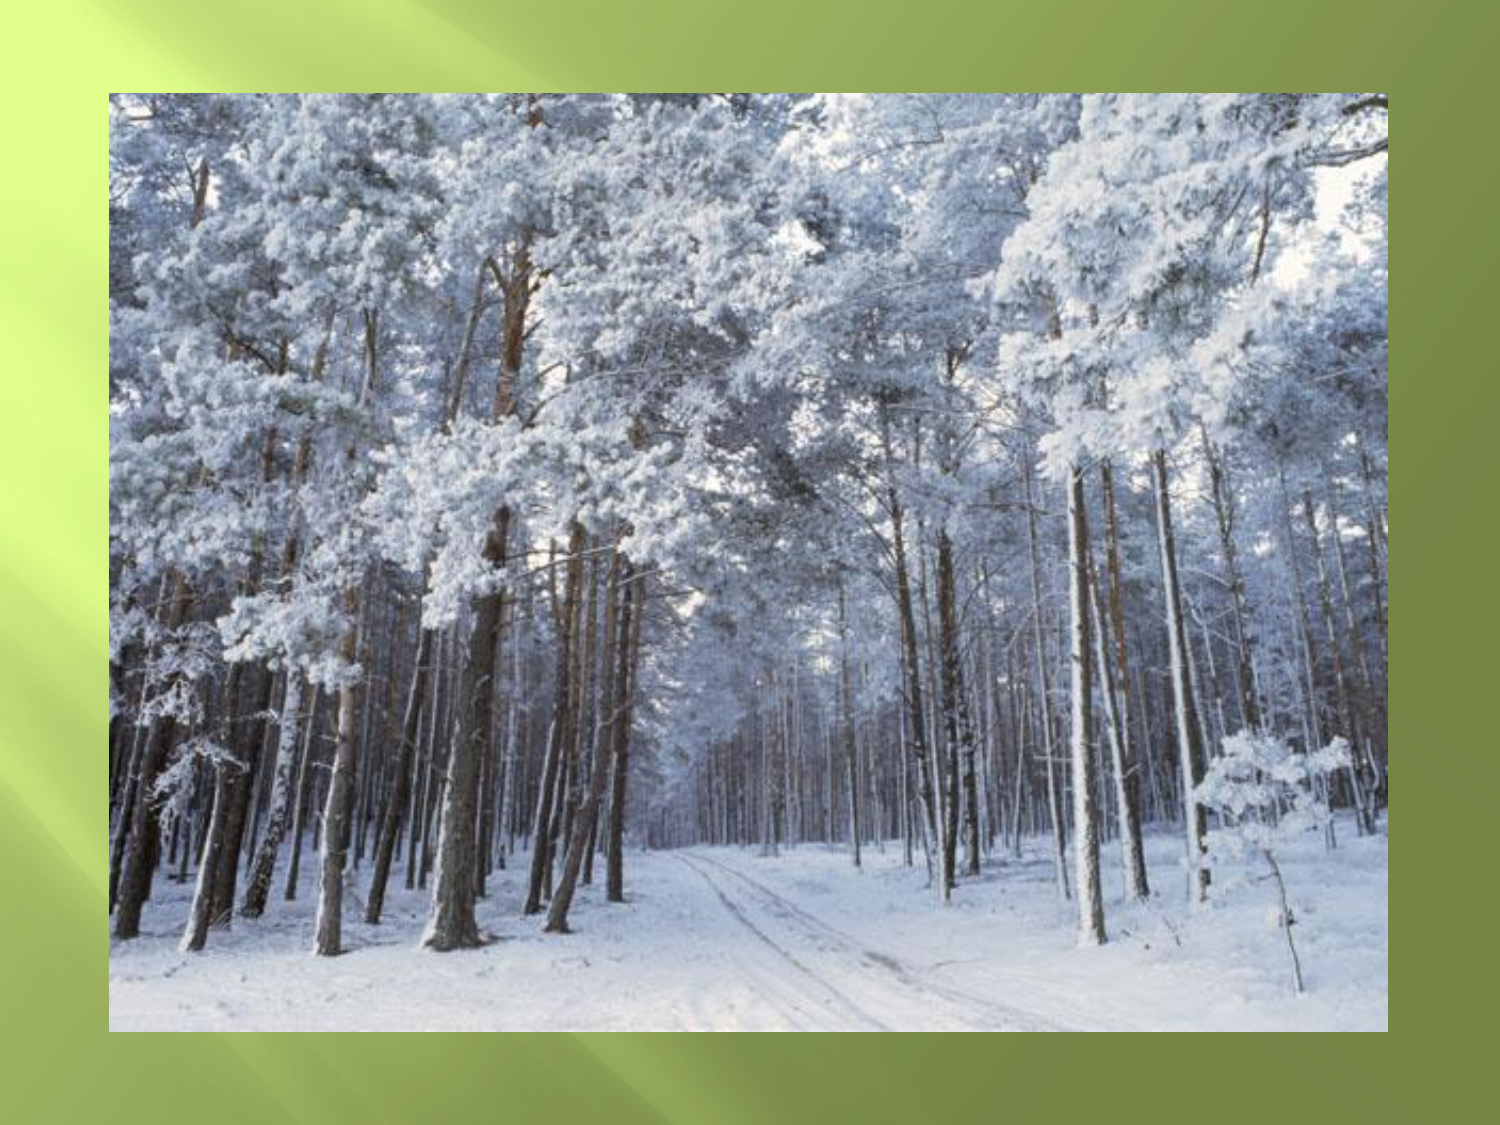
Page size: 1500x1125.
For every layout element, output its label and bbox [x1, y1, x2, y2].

picture [109, 93, 1389, 1032]
